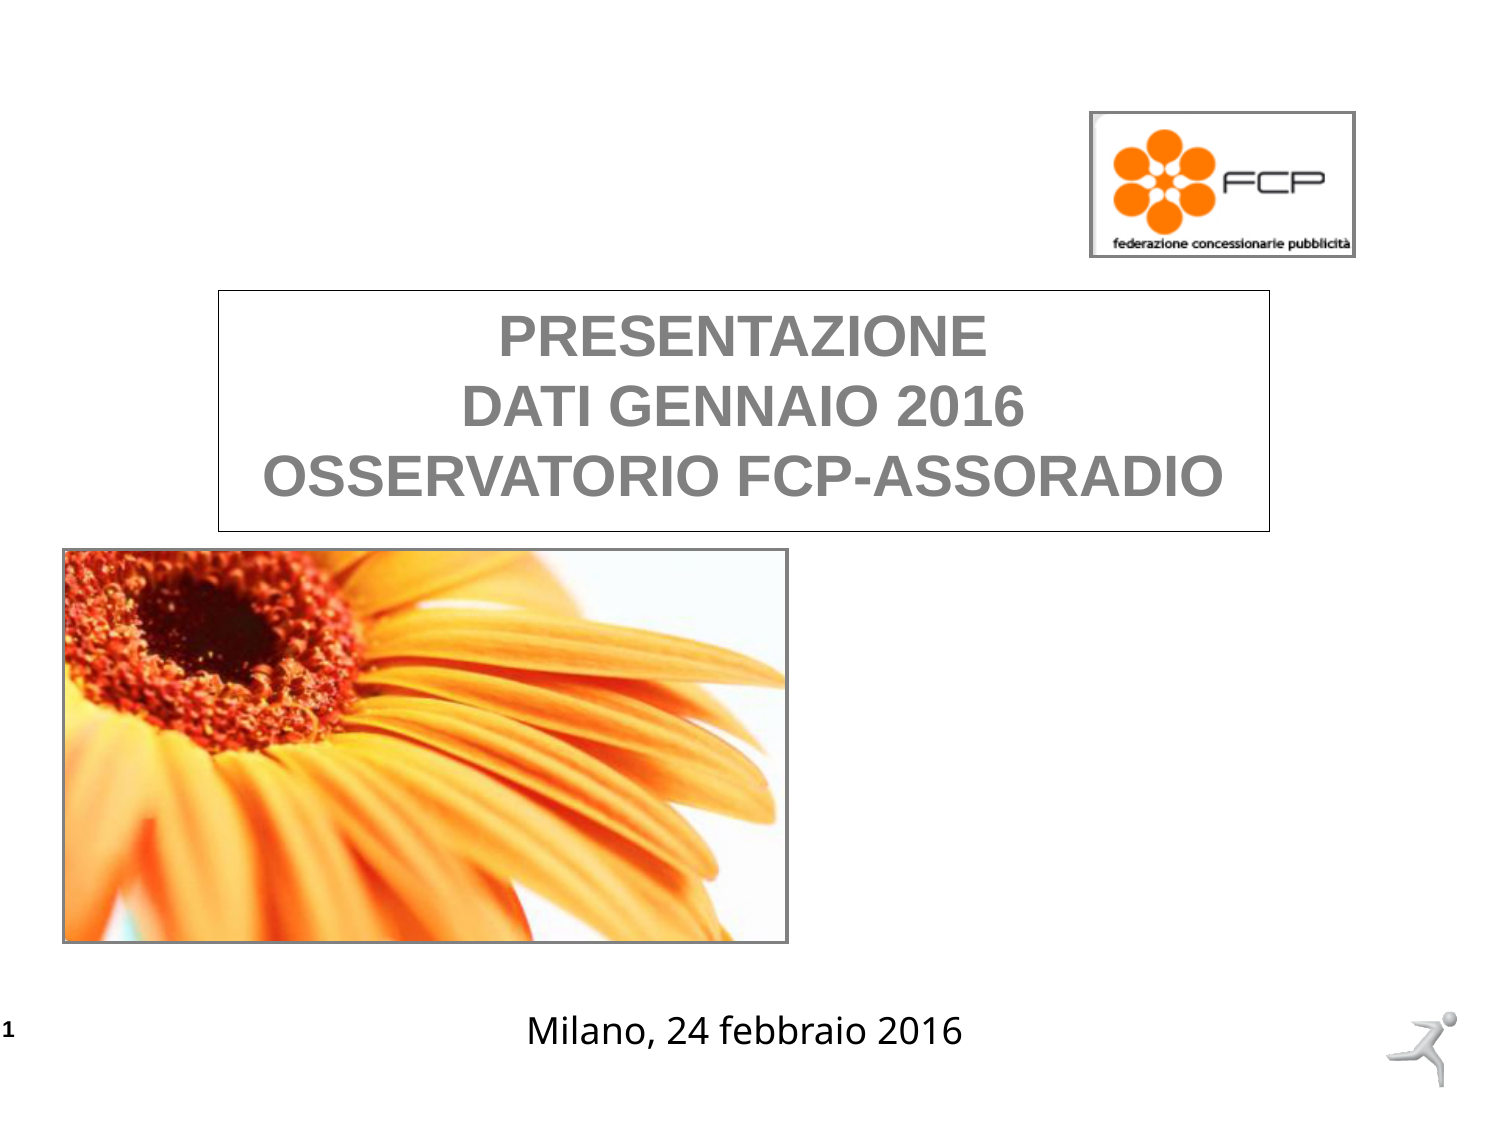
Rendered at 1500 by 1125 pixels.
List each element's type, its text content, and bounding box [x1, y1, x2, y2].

title PRESENTAZIONE DATI GENNAIO 2016 OSSERVATORIO FCP-ASSORADIO [218, 290, 1270, 532]
text_box Milano, 24 febbraio 2016 [338, 999, 1152, 1106]
picture [1366, 990, 1476, 1109]
picture [64, 550, 786, 941]
subtitle [289, 964, 1103, 1071]
picture [1092, 113, 1353, 256]
